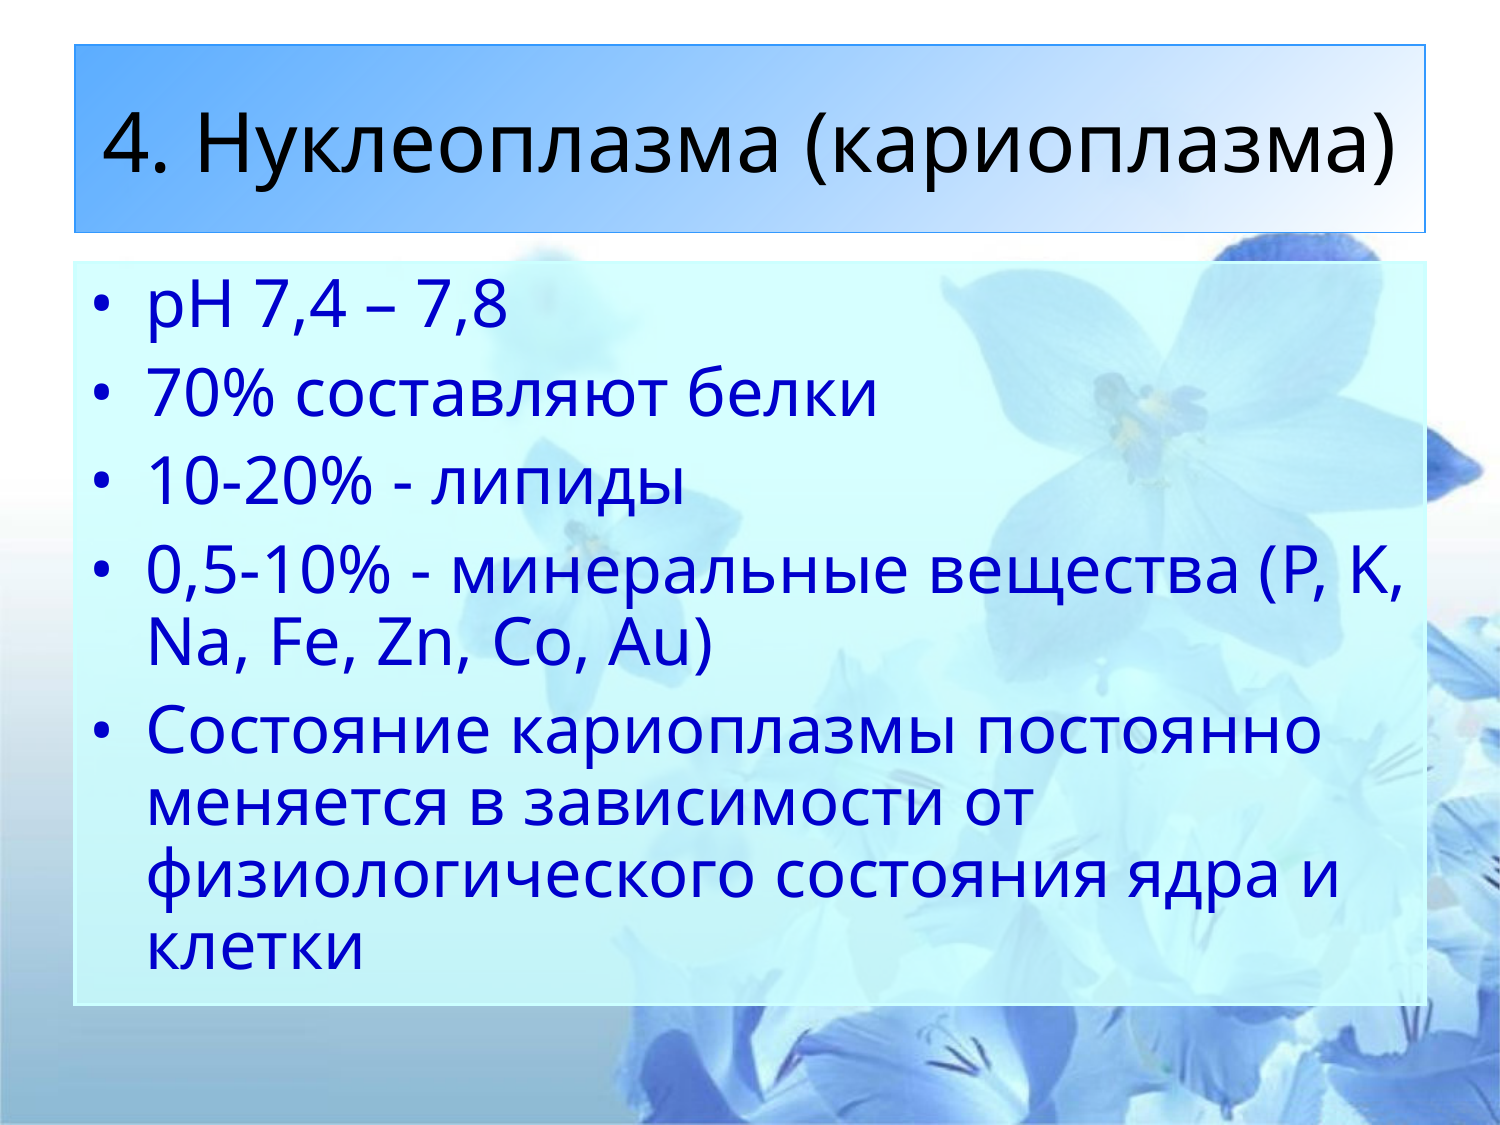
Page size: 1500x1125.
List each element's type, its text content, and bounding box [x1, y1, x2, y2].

picture [0, 0, 1500, 1125]
list рН 7,4 – 7,8 70% составляют белки 10-20% - липиды 0,5-10% - минеральные вещества (P, K, Na, Fe, Zn, Co, Au) Состояние кариоплазмы постоянно меняется в зависимости от физиологического состояния ядра и клетки [74, 262, 1426, 1006]
title 4. Нуклеоплазма (кариоплазма) [74, 44, 1426, 233]
